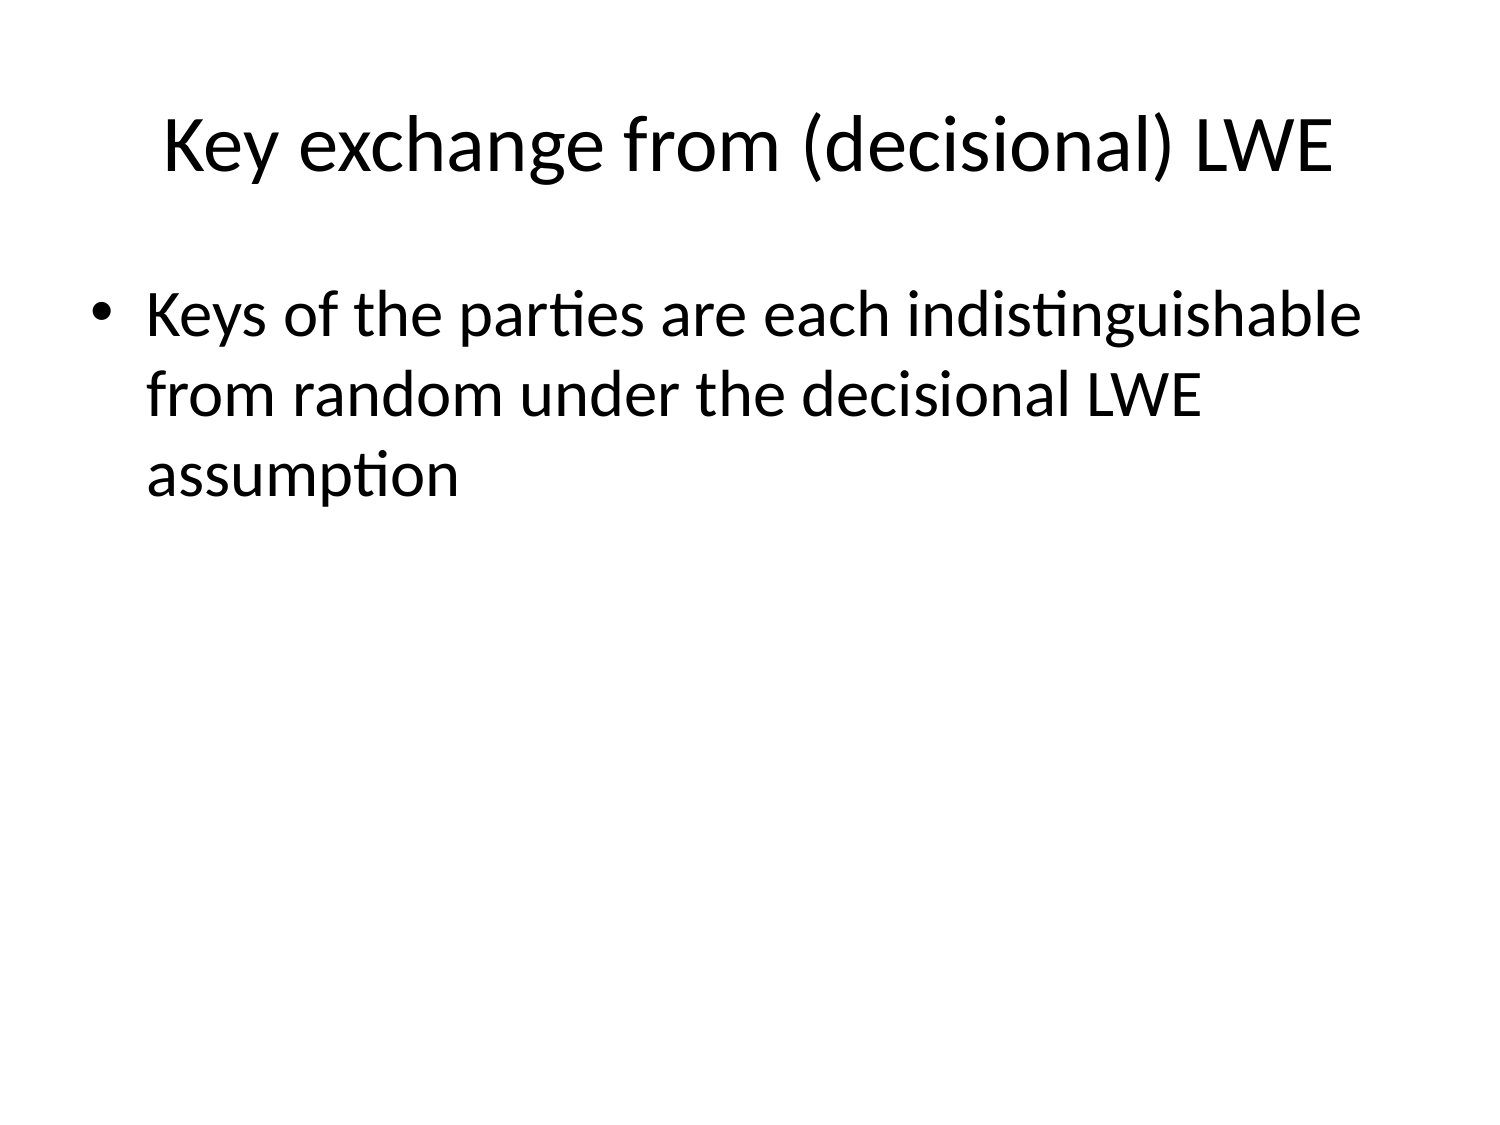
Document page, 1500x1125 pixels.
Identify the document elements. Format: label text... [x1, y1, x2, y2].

title Key exchange from (decisional) LWE [75, 45, 1425, 233]
list Keys of the parties are each indistinguishable from random under the decisional LWE assumption [75, 262, 1425, 1005]
